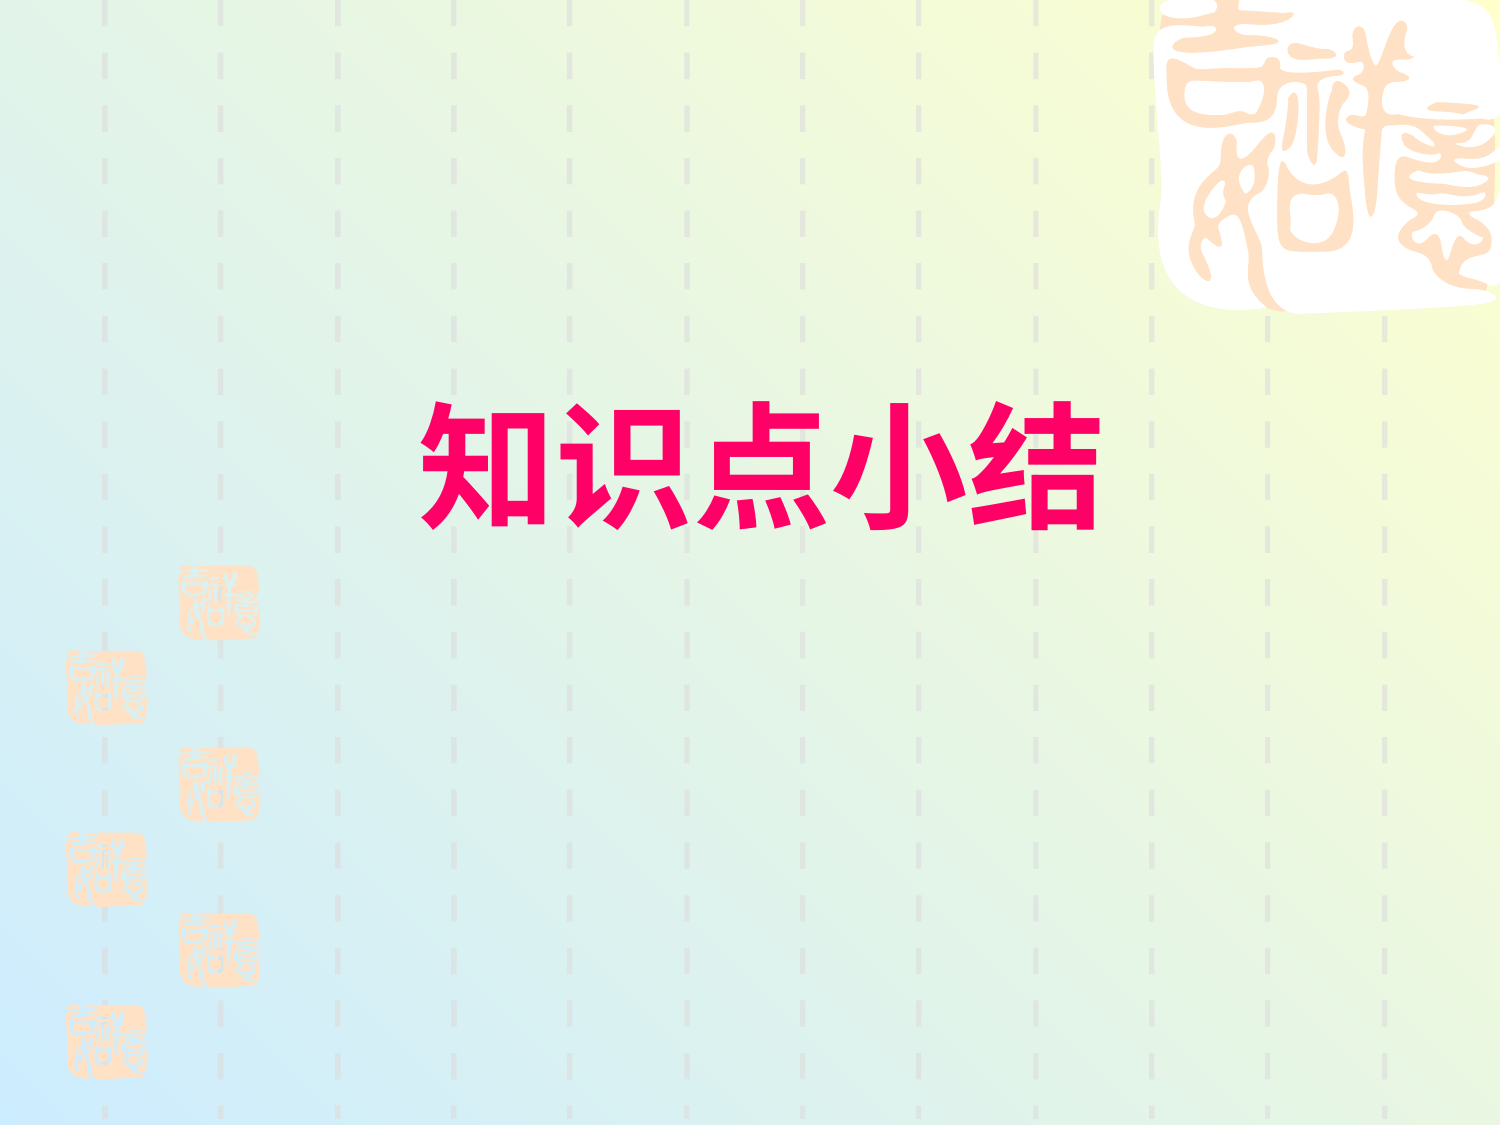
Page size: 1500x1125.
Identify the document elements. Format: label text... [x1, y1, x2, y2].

text_box 知识点小结 [348, 373, 1176, 554]
